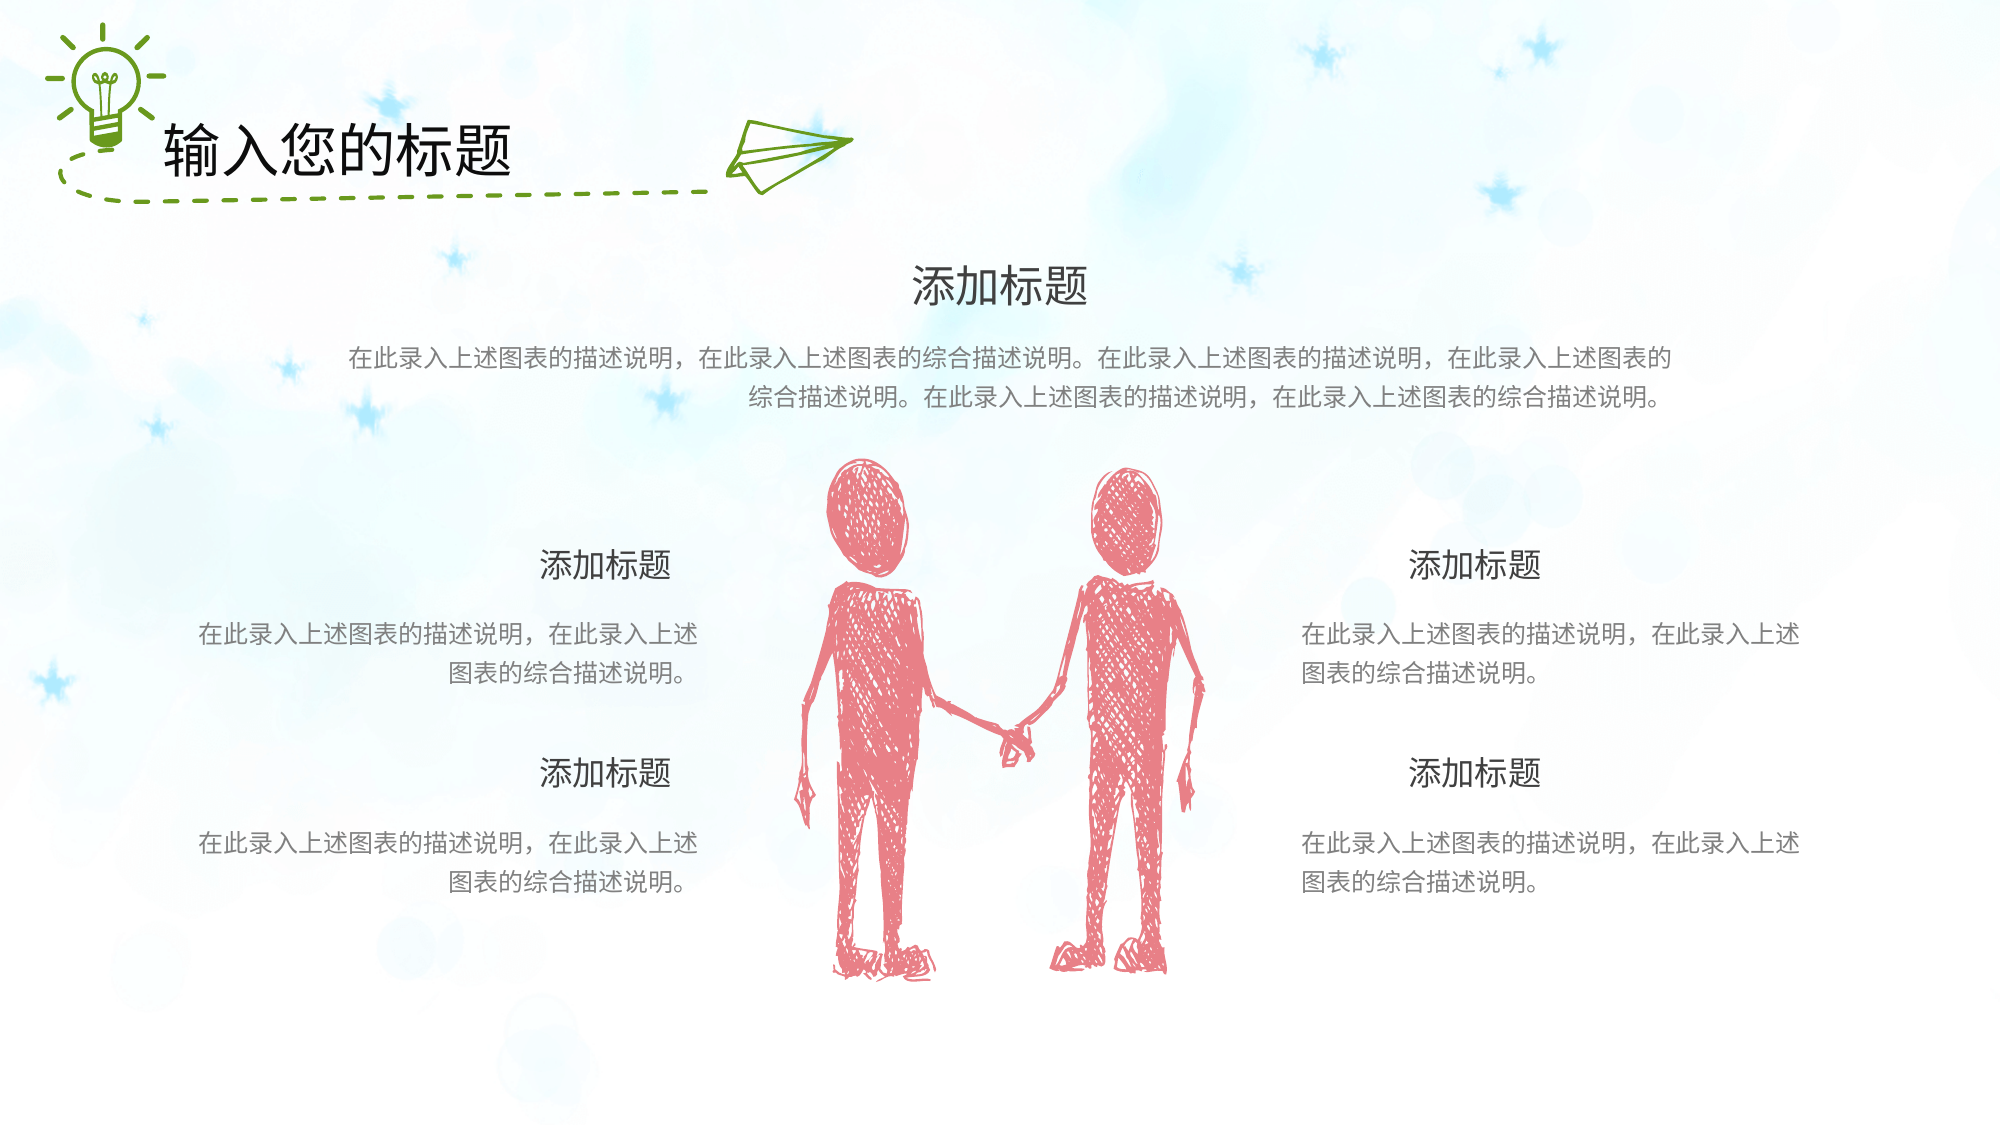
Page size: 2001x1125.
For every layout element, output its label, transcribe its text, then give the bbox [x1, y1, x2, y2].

text_box 添加标题 [754, 250, 1246, 319]
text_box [793, 457, 1206, 986]
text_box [1286, 745, 1831, 901]
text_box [168, 745, 714, 901]
text_box 在此录入上述图表的描述说明，在此录入上述图表的综合描述说明。在此录入上述图表的描述说明，在此录入上述图表的综合描述说明。在此录入上述图表的描述说明，在此录入上述图表的综合描述说明。 [311, 326, 1689, 458]
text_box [1286, 536, 1831, 693]
picture [0, 0, 2000, 1125]
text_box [168, 536, 714, 693]
